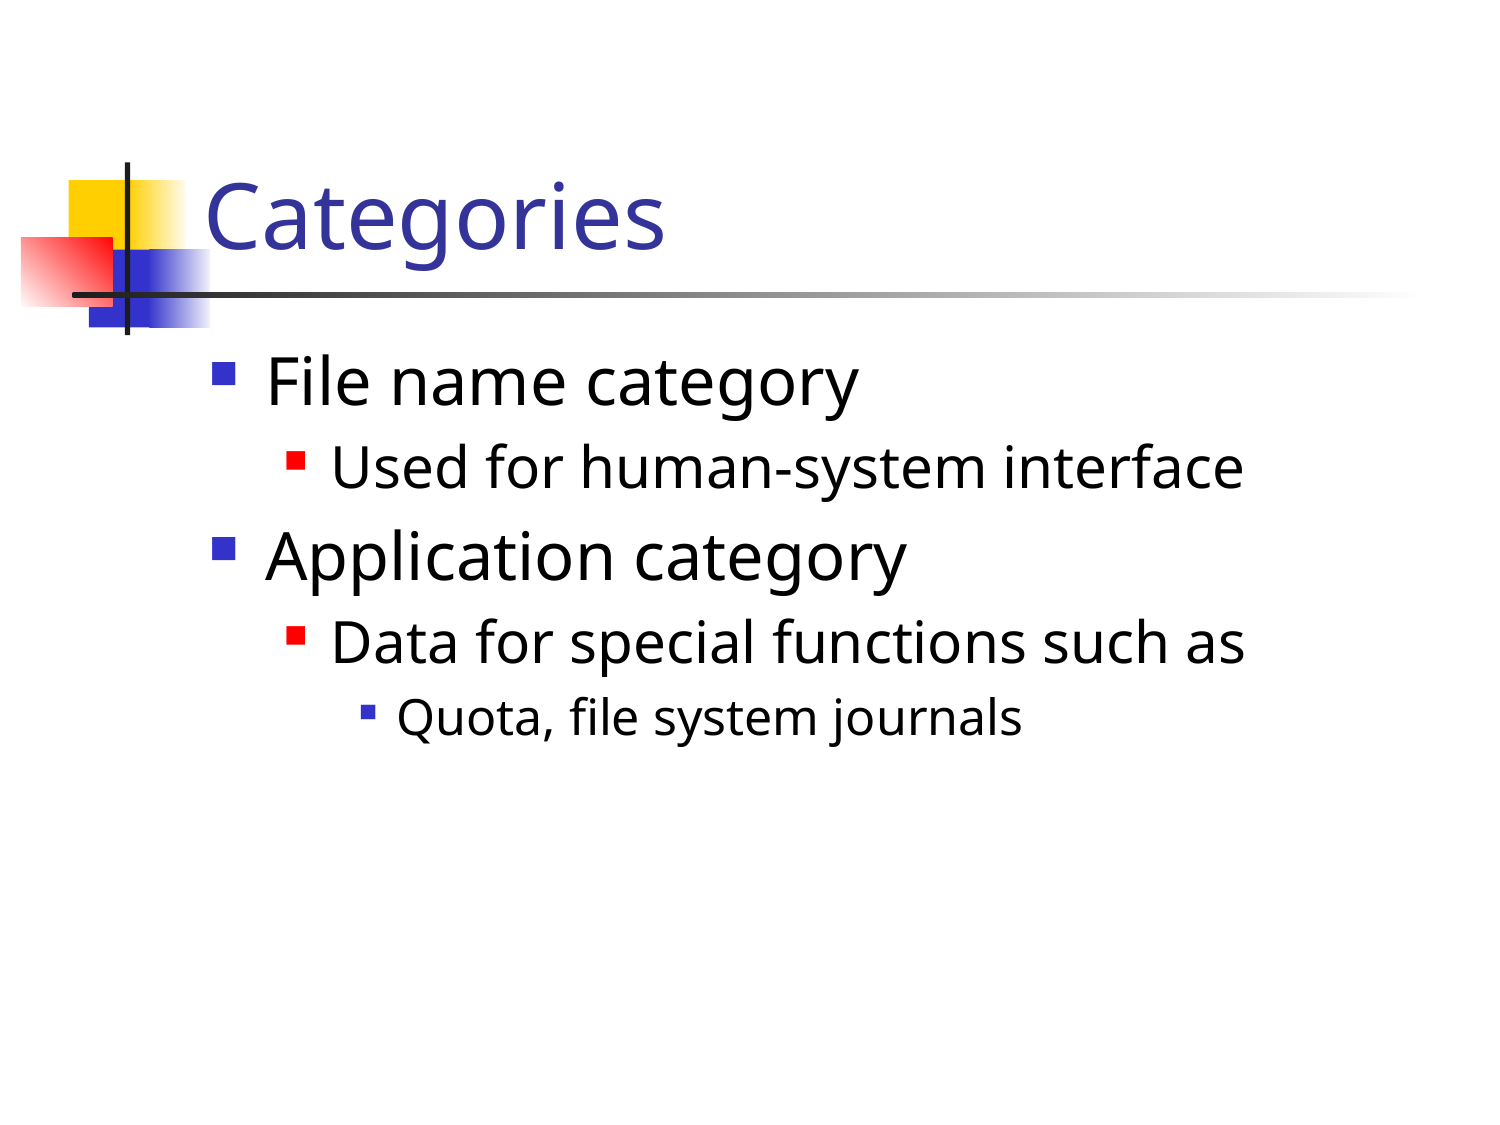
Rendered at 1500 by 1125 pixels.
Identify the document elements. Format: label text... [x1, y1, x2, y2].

title Categories [188, 34, 1468, 276]
list File name category Used for human-system interface Application category Data for special functions such as Quota, file system journals [193, 330, 1470, 1007]
